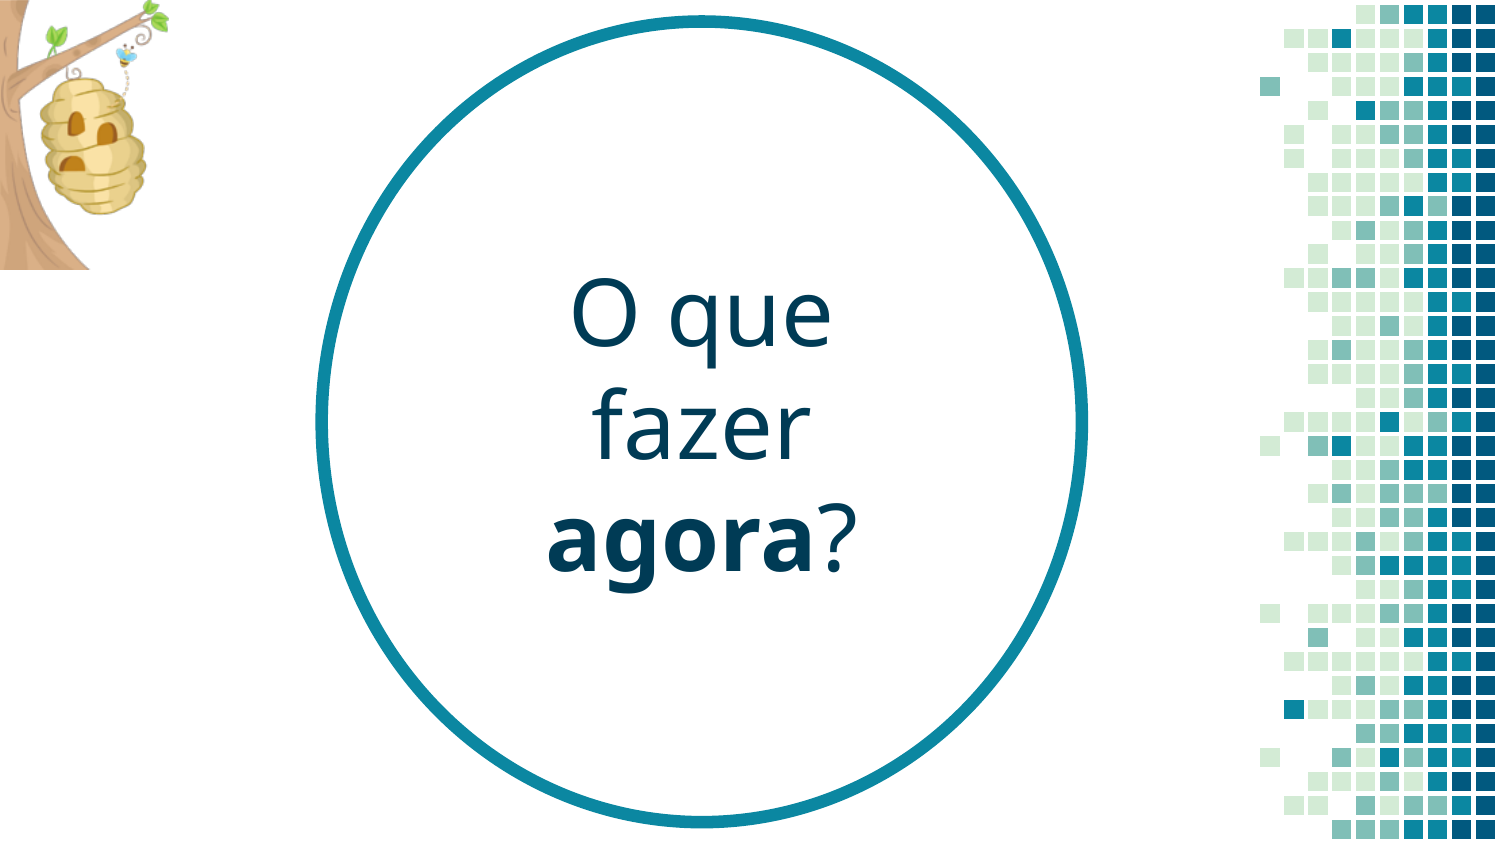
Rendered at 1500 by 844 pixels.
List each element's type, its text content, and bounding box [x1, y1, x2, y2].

picture [0, 0, 169, 270]
title What are we doing now? [1001, 174, 1084, 670]
text_box O que fazer agora? [321, 21, 1082, 823]
